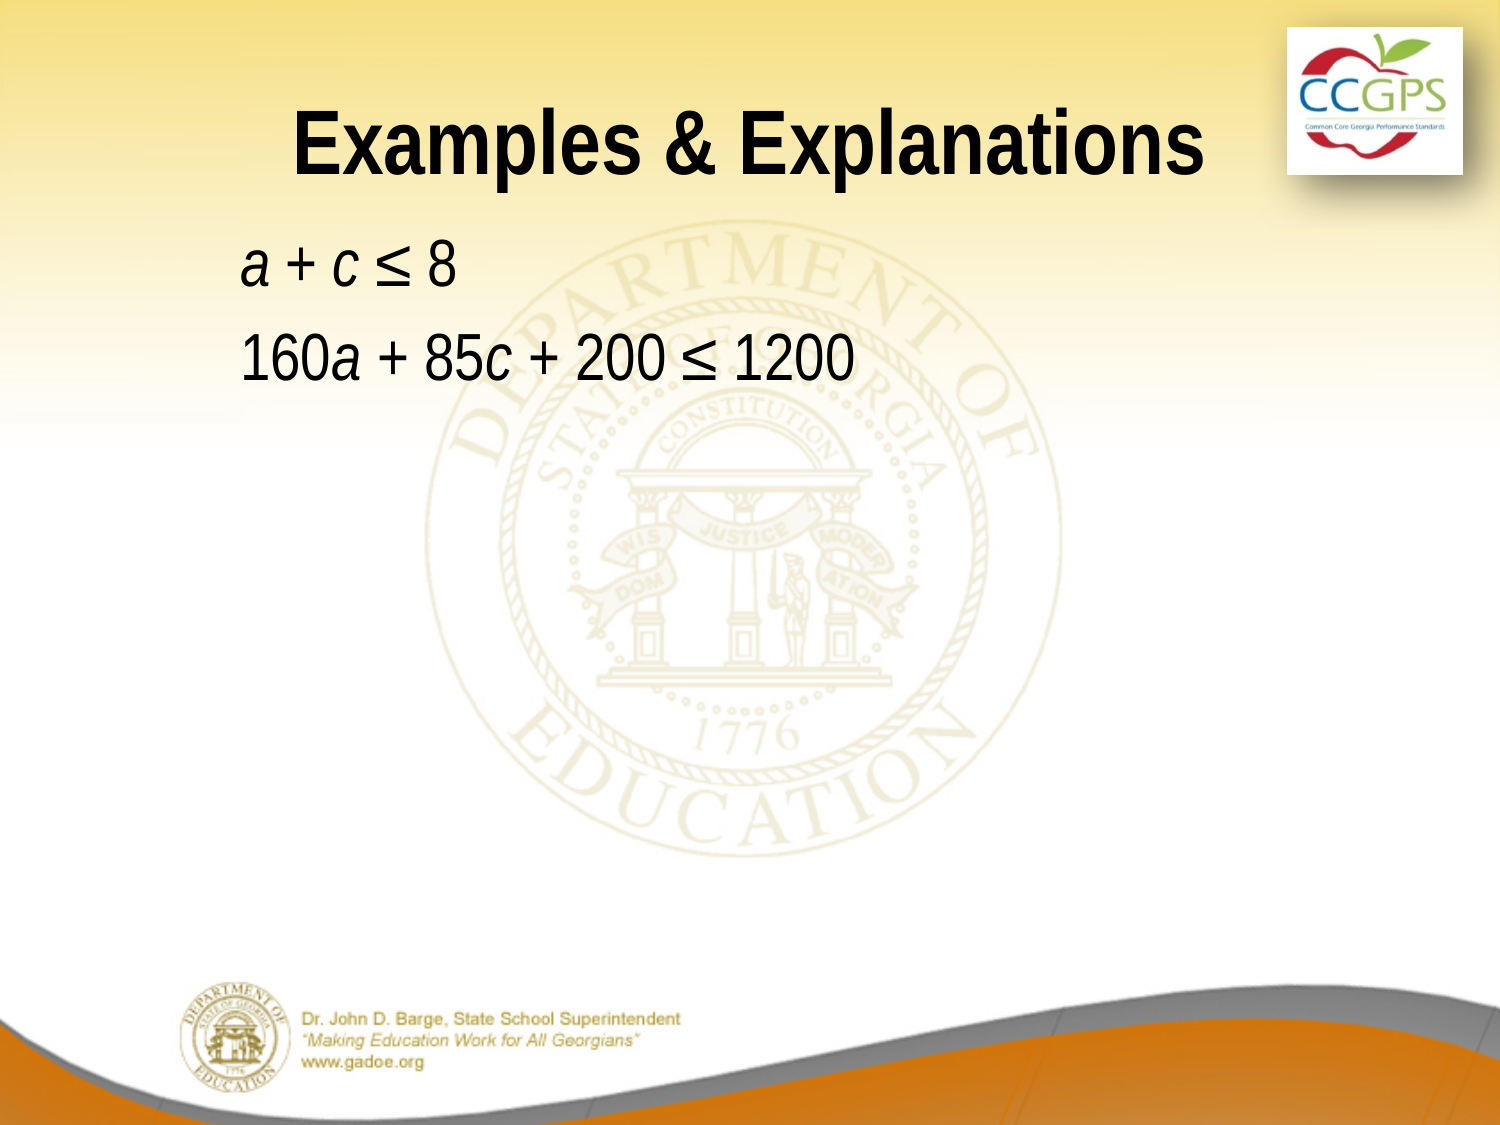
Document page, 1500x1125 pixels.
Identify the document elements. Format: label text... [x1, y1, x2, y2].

picture [0, 0, 1500, 1125]
subtitle a + c ≤ 8 160a + 85c + 200 ≤ 1200 [224, 212, 1276, 926]
title Examples & Explanations [112, 74, 1281, 201]
